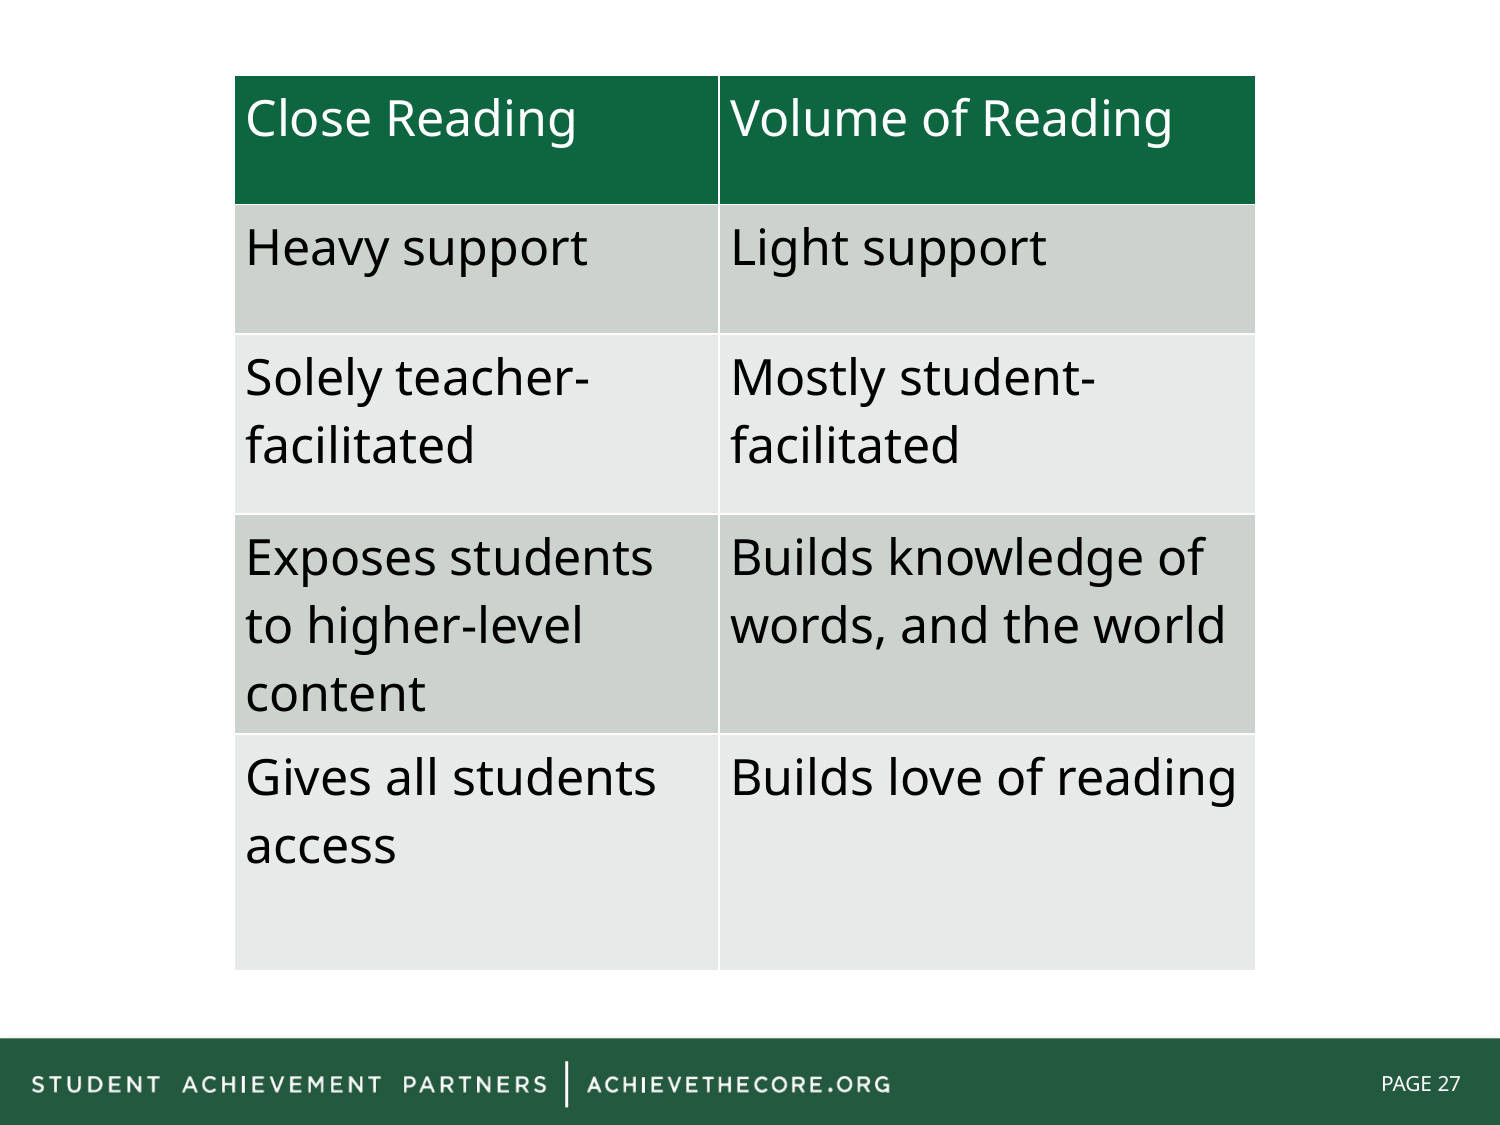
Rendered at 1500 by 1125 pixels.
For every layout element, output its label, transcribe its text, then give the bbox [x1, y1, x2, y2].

table_header Close Reading [235, 76, 718, 204]
table_cell Heavy support [235, 205, 718, 333]
table_cell Exposes students to higher-level content [235, 515, 718, 733]
table_cell Solely teacher-facilitated [235, 335, 718, 513]
table_cell Gives all students access [235, 735, 718, 970]
table_cell Mostly student-facilitated [720, 335, 1255, 513]
table_cell Builds love of reading [720, 735, 1255, 970]
table_cell Light support [720, 205, 1255, 333]
table_cell Builds knowledge of words, and the world [720, 515, 1255, 733]
table_header Volume of Reading [720, 76, 1255, 204]
